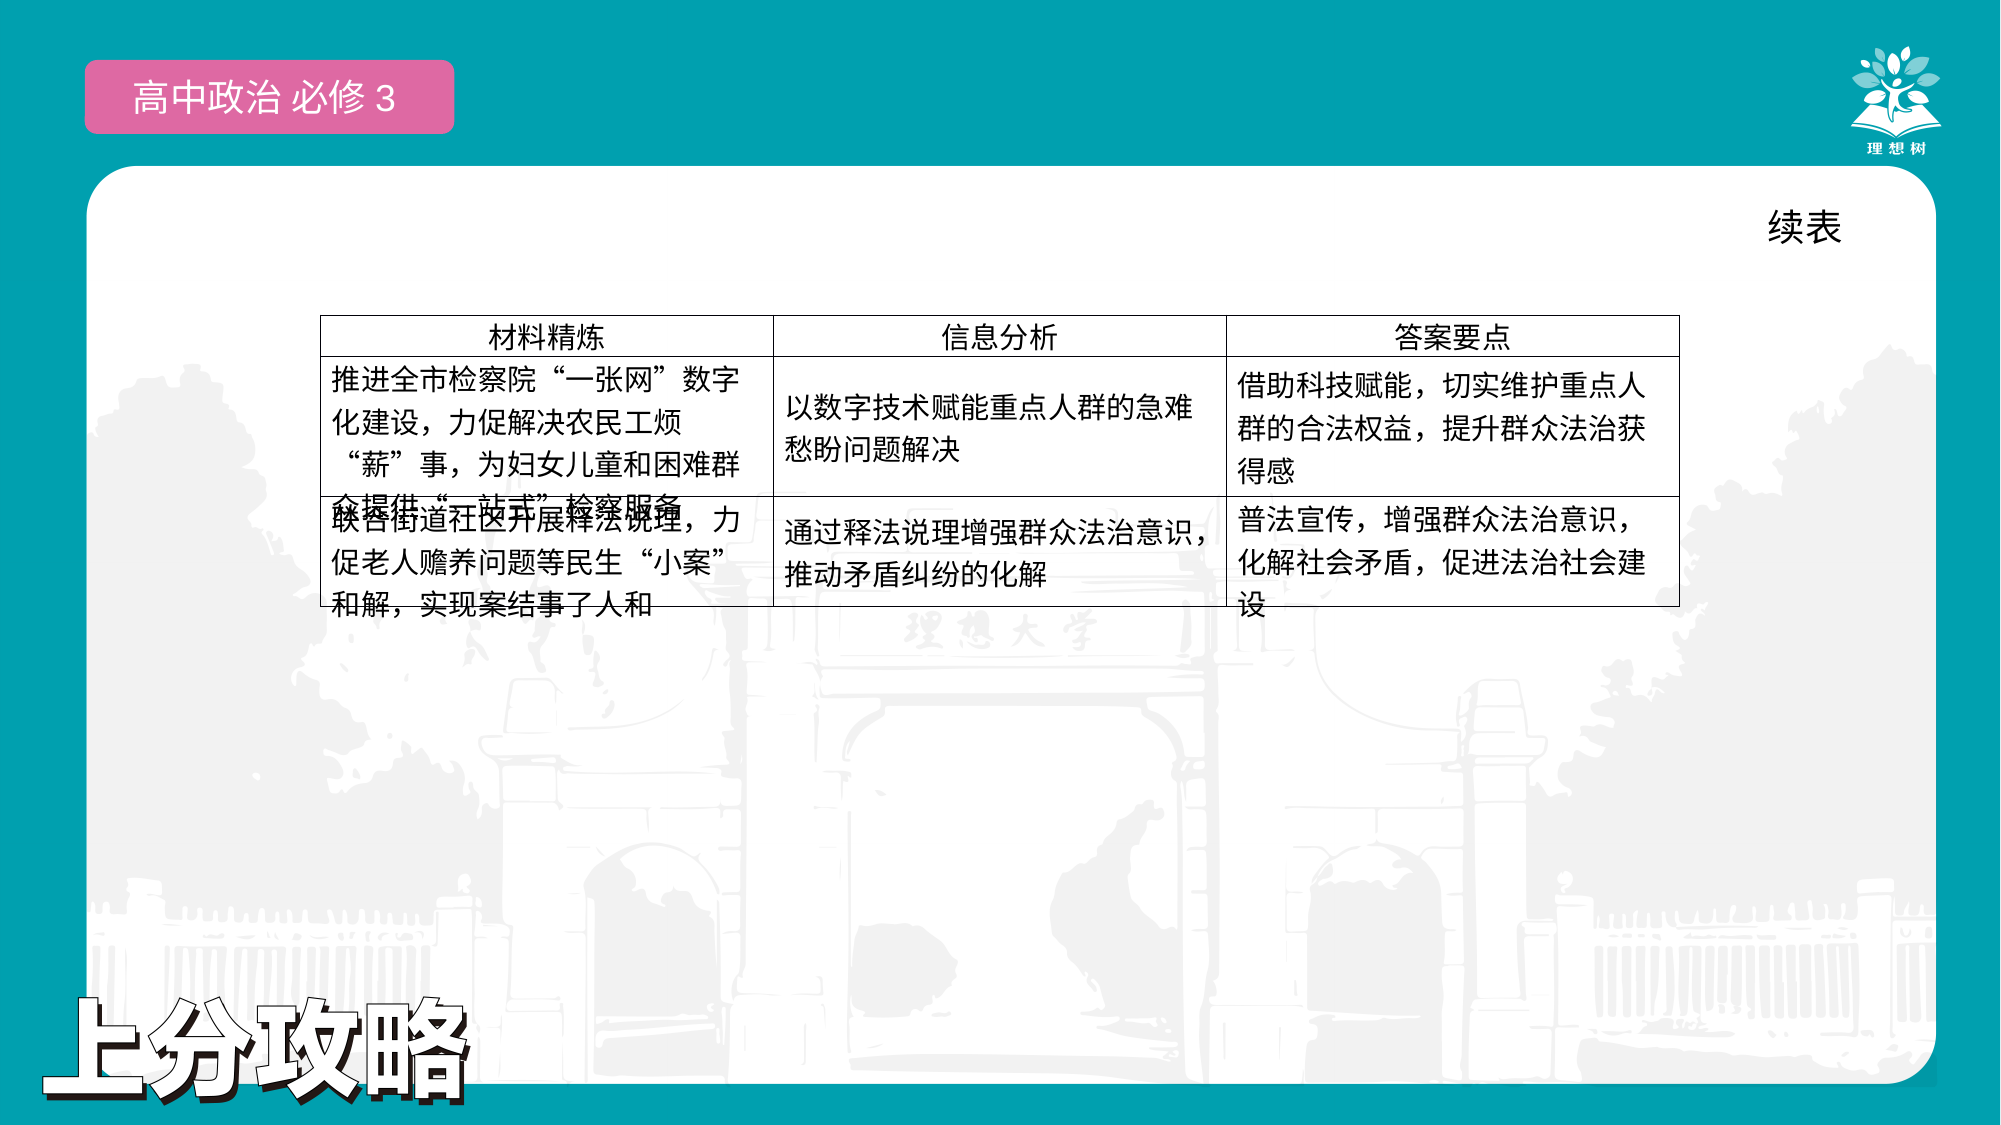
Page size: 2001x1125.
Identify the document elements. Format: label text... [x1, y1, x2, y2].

table_cell 推进全市检察院“一张网”数字化建设，力促解决农民工烦“薪”事，为妇女儿童和困难群众提供“一站式”检察服务 [321, 357, 773, 496]
table_header 材料精炼 [321, 316, 773, 356]
table_header 答案要点 [1227, 316, 1679, 356]
picture [0, 0, 2001, 1125]
text_box 续表 [1752, 196, 1883, 257]
table_cell 通过释法说理增强群众法治意识，推动矛盾纠纷的化解 [774, 497, 1226, 606]
table_cell 普法宣传，增强群众法治意识，化解社会矛盾，促进法治社会建设 [1227, 497, 1679, 606]
table_cell 借助科技赋能，切实维护重点人群的合法权益，提升群众法治获得感 [1227, 357, 1679, 496]
text_box 高中政治 必修3 [83, 58, 456, 135]
table_cell 联合街道社区开展释法说理，力促老人赡养问题等民生“小案”和解，实现案结事了人和 [321, 497, 773, 606]
table_header 信息分析 [774, 316, 1226, 356]
table_cell 以数字技术赋能重点人群的急难愁盼问题解决 [774, 357, 1226, 496]
